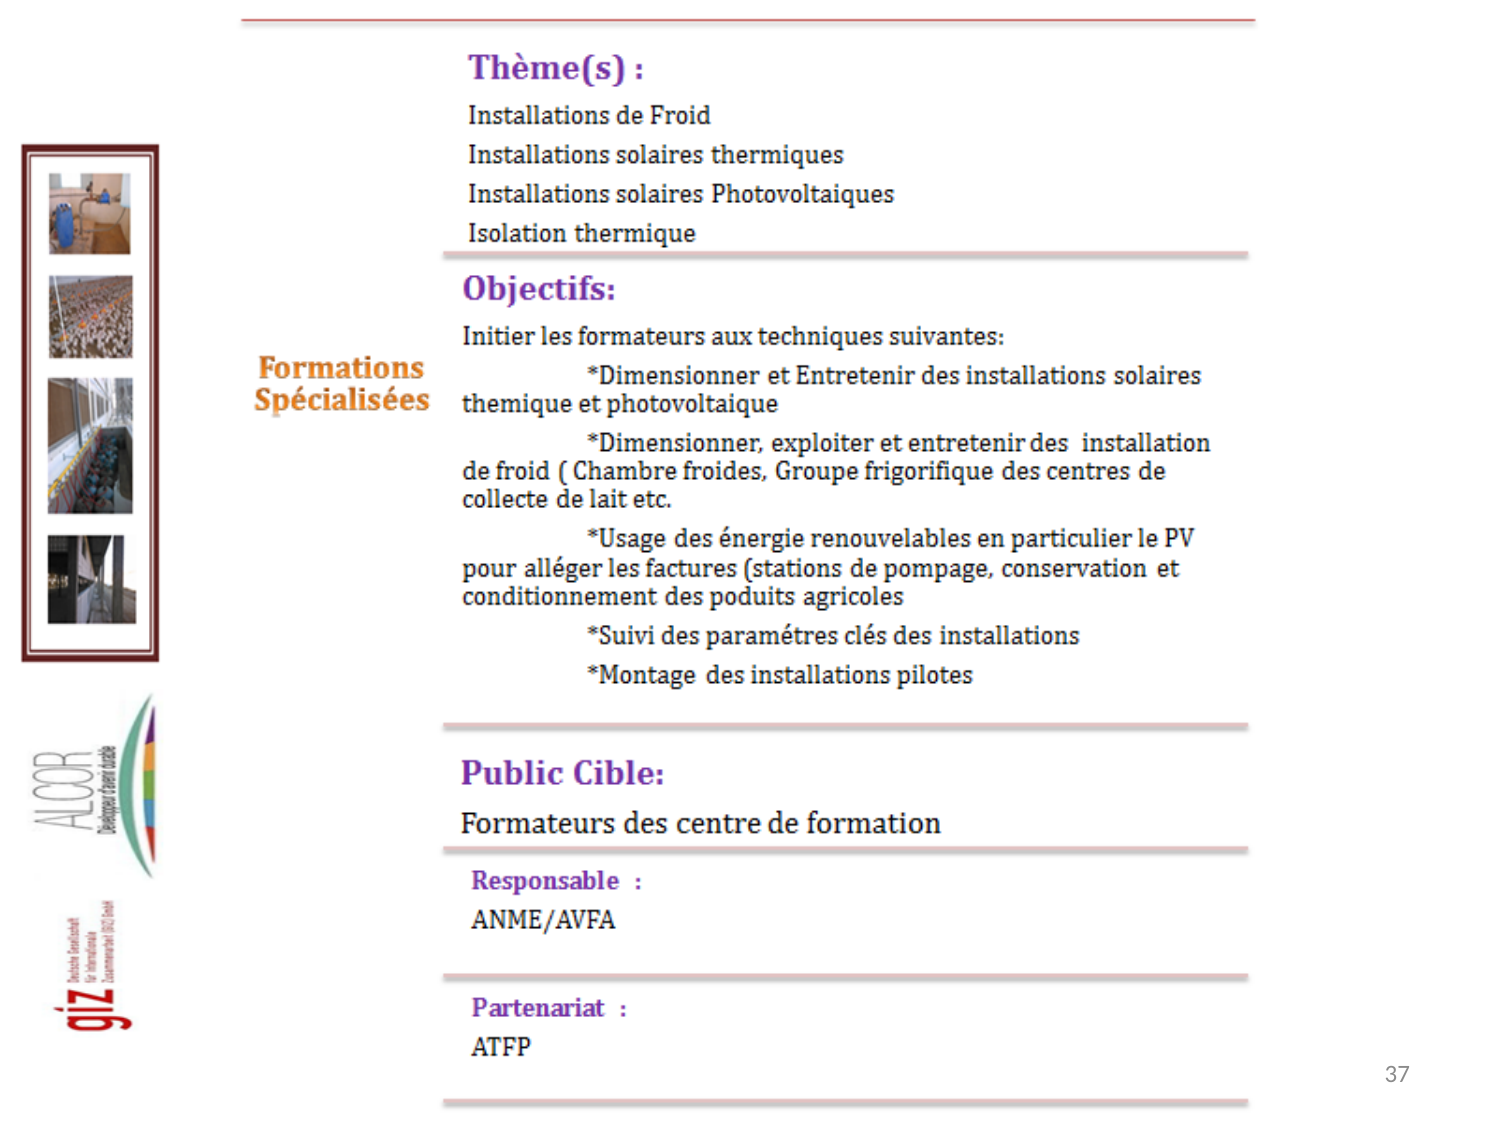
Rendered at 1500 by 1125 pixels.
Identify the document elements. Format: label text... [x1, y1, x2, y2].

slide_number 37 [1305, 1042, 1425, 1103]
picture [206, 0, 1301, 1119]
picture [17, 136, 172, 1047]
